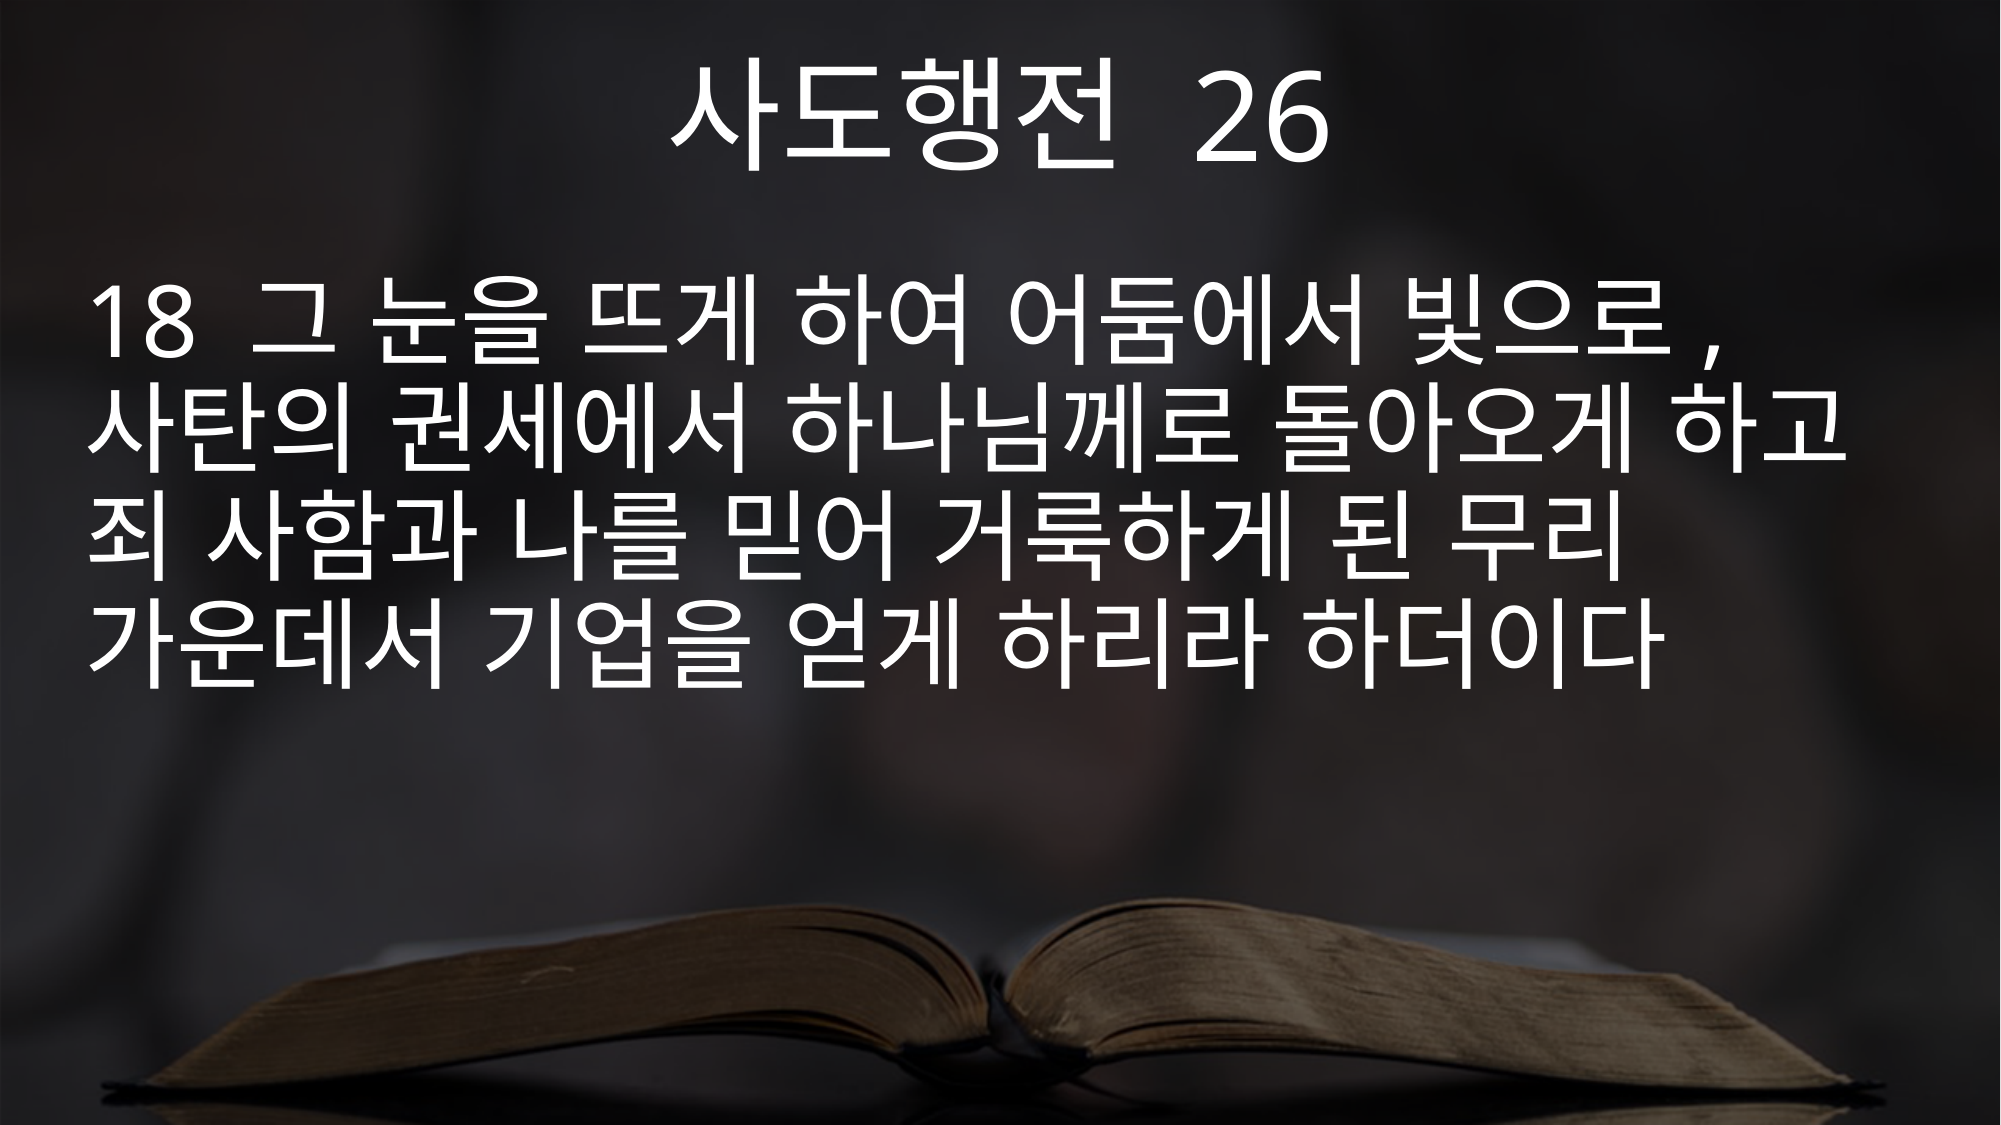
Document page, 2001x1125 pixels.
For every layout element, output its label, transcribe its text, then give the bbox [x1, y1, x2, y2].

picture [0, 0, 2001, 1125]
list 18 그 눈을 뜨게 하여 어둠에서 빛으로, 사탄의 권세에서 하나님께로 돌아오게 하고 죄 사함과 나를 믿어 거룩하게 된 무리 가운데서 기업을 얻게 하리라 하더이다 [69, 263, 1953, 423]
footer 사도행전 26 [0, 32, 2000, 192]
